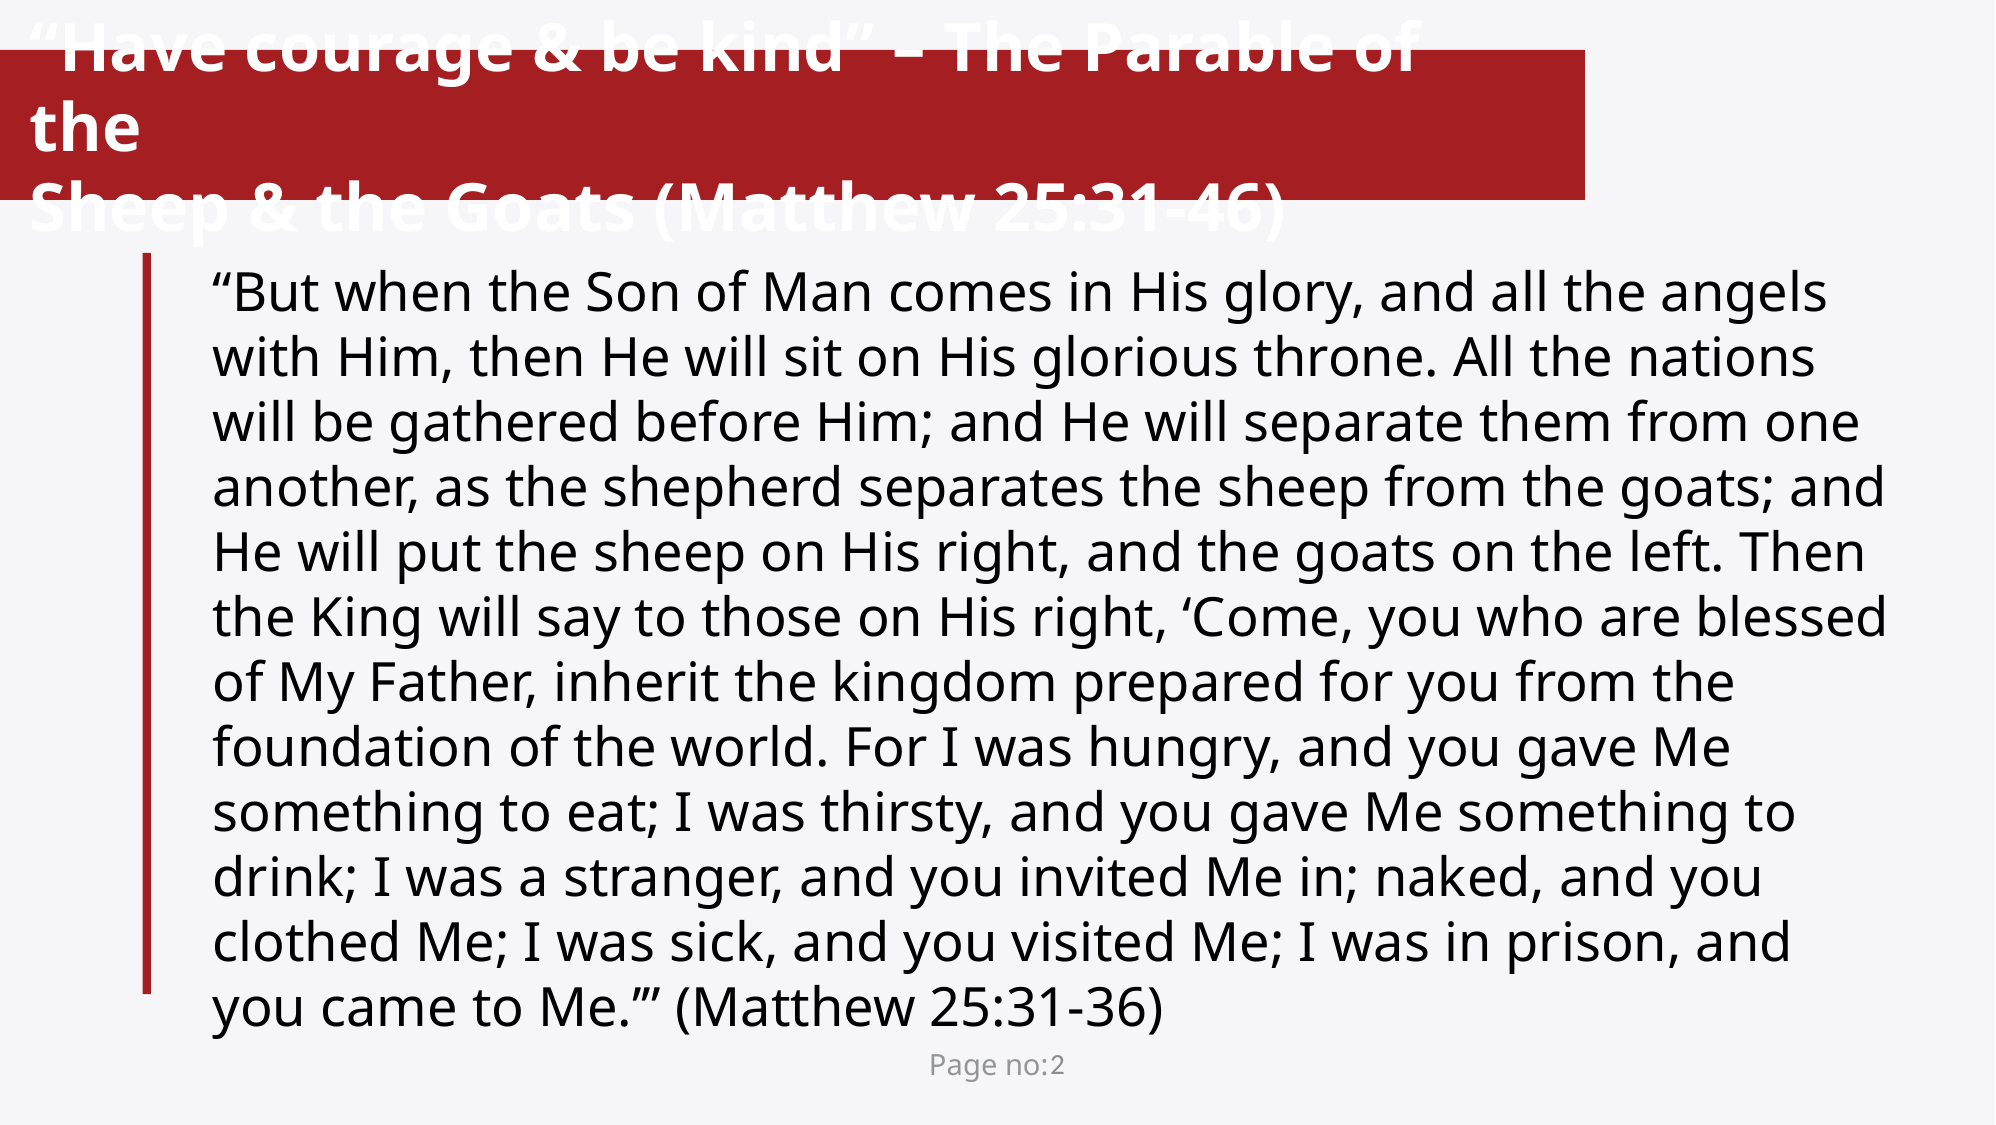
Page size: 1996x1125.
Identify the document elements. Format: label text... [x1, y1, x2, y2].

title “Have courage & be kind” – The Parable of the Sheep & the Goats (Matthew 25:31-46) [14, 62, 1523, 188]
subtitle “But when the Son of Man comes in His glory, and all the angels with Him, then He will sit on His glorious throne. All the nations will be gathered before Him; and He will separate them from one another, as the shepherd separates the sheep from the goats; and He will put the sheep on His right, and the goats on the left. Then the King will say to those on His right, ‘Come, you who are blessed of My Father, inherit the kingdom prepared for you from the foundation of the world. For I was hungry, and you gave Me something to eat; I was thirsty, and you gave Me something to drink; I was a stranger, and you invited Me in; naked, and you clothed Me; I was sick, and you visited Me; I was in prison, and you came to Me.’” (Matthew 25:31-36) [197, 249, 1910, 1000]
